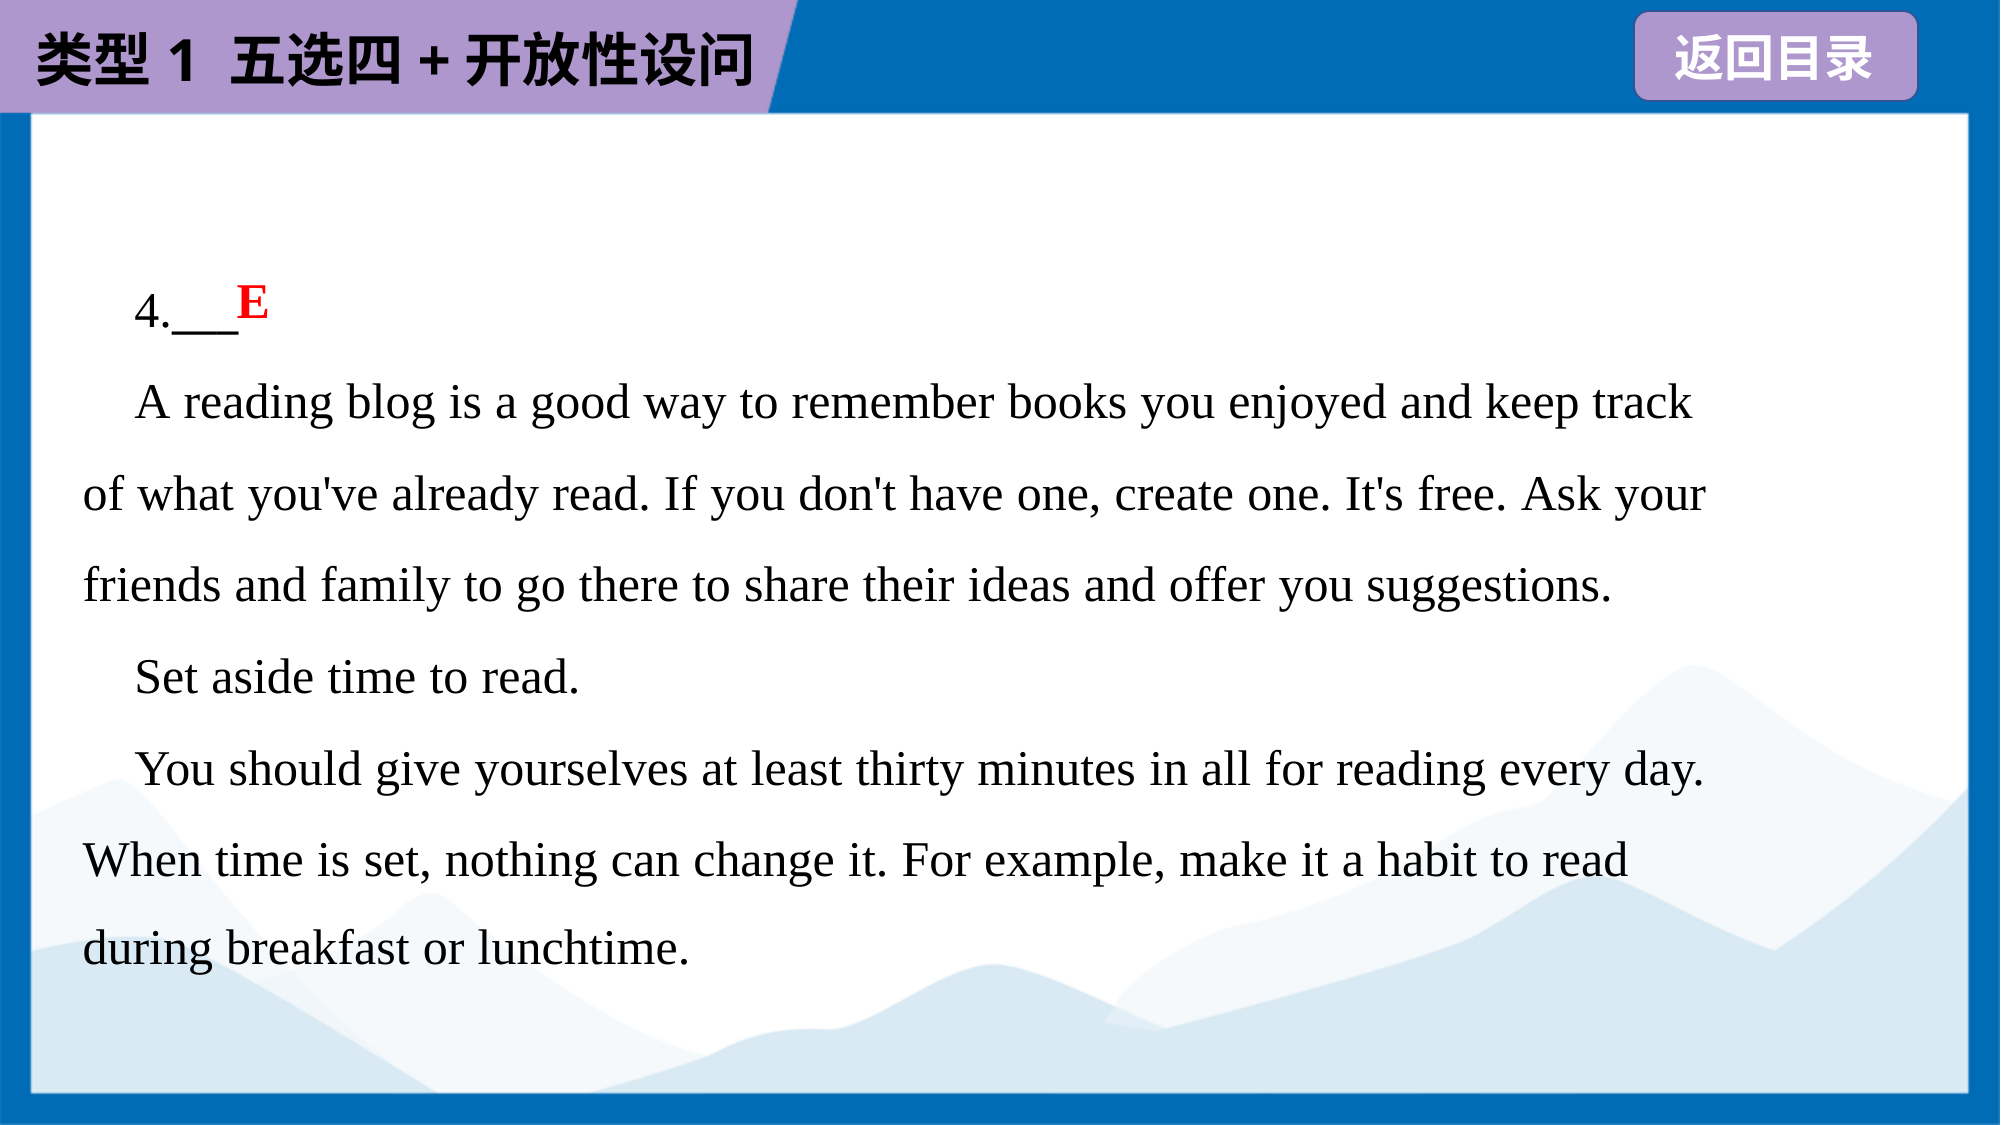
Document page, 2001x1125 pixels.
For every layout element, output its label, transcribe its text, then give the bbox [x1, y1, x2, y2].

picture [0, 0, 2000, 1125]
text_box E [218, 240, 289, 320]
text_box 4.___ A reading blog is a good way to remember books you enjoyed and keep track of what you've already read. If you don't have one, create one. It's free. Ask your friends and family to go there to share their ideas and offer you suggestions. Set aside time to read. You should give yourselves at least thirty minutes in all for reading every day. When time is set, nothing can change it. For example, make it a habit to read during breakfast or lunchtime. [82, 245, 1917, 965]
